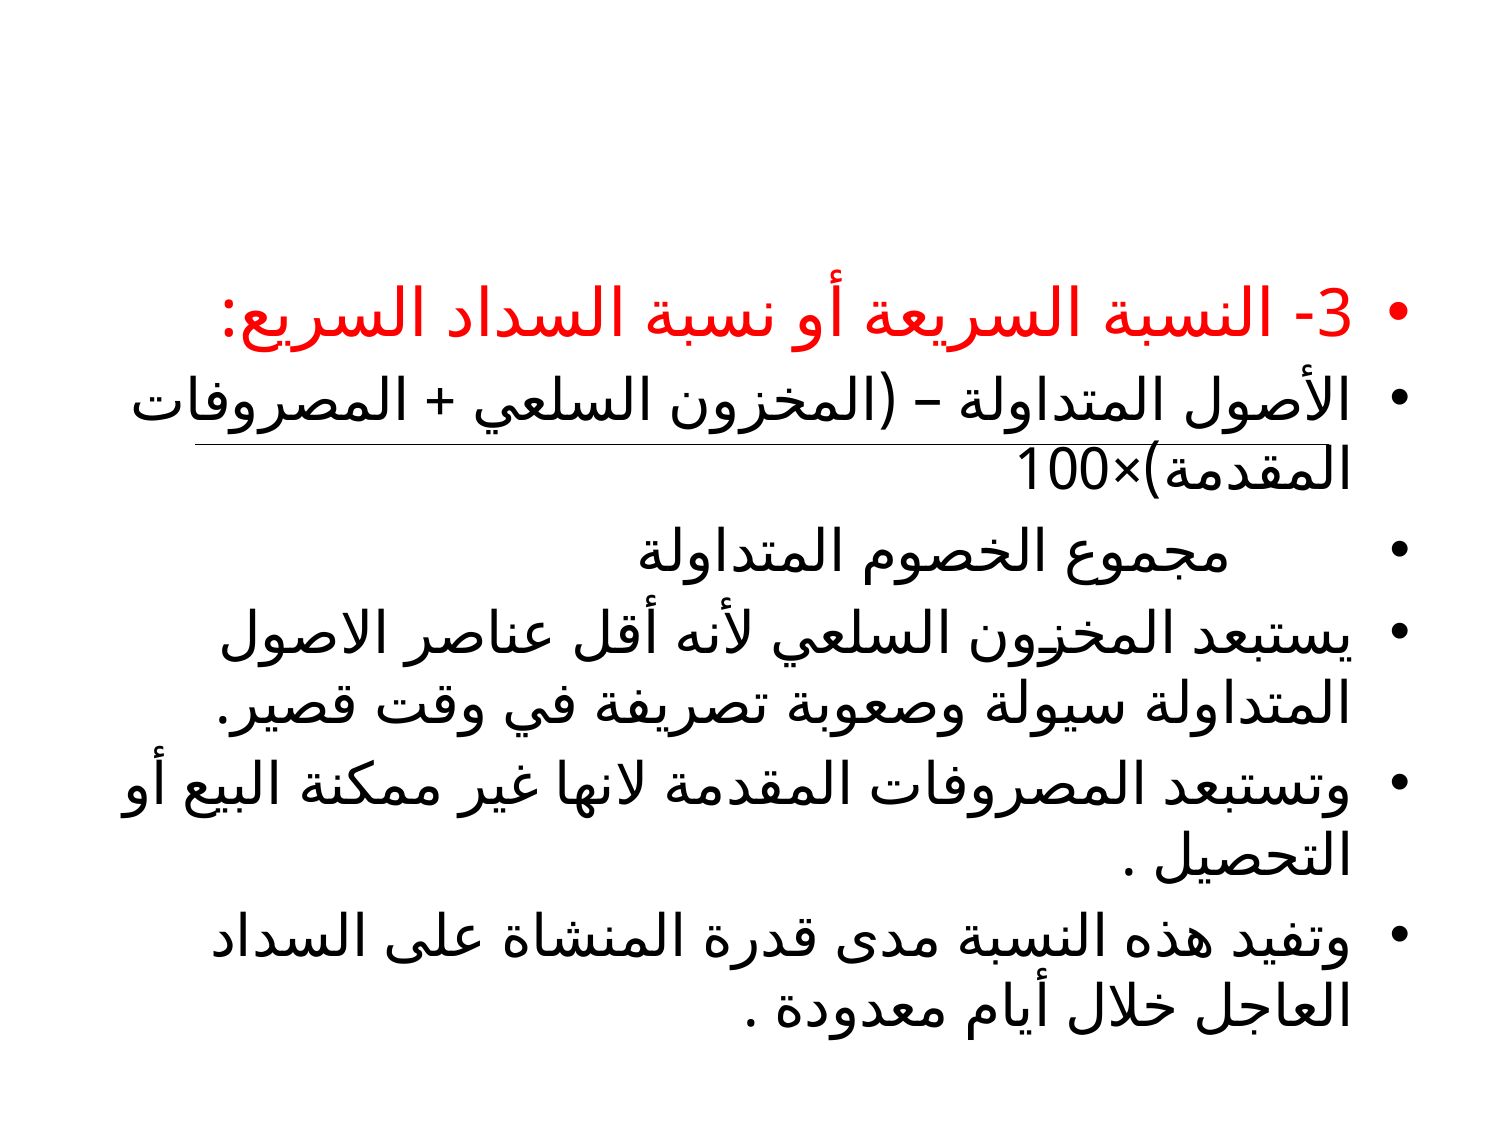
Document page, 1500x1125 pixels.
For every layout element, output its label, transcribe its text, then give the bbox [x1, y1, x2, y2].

list 3- النسبة السريعة أو نسبة السداد السريع: الأصول المتداولة – (المخزون السلعي + المصروفات المقدمة)×100 مجموع الخصوم المتداولة يستبعد المخزون السلعي لأنه أقل عناصر الاصول المتداولة سيولة وصعوبة تصريفة في وقت قصير. وتستبعد المصروفات المقدمة لانها غير ممكنة البيع أو التحصيل . وتفيد هذه النسبة مدى قدرة المنشاة على السداد العاجل خلال أيام معدودة . [41, 262, 1425, 1005]
